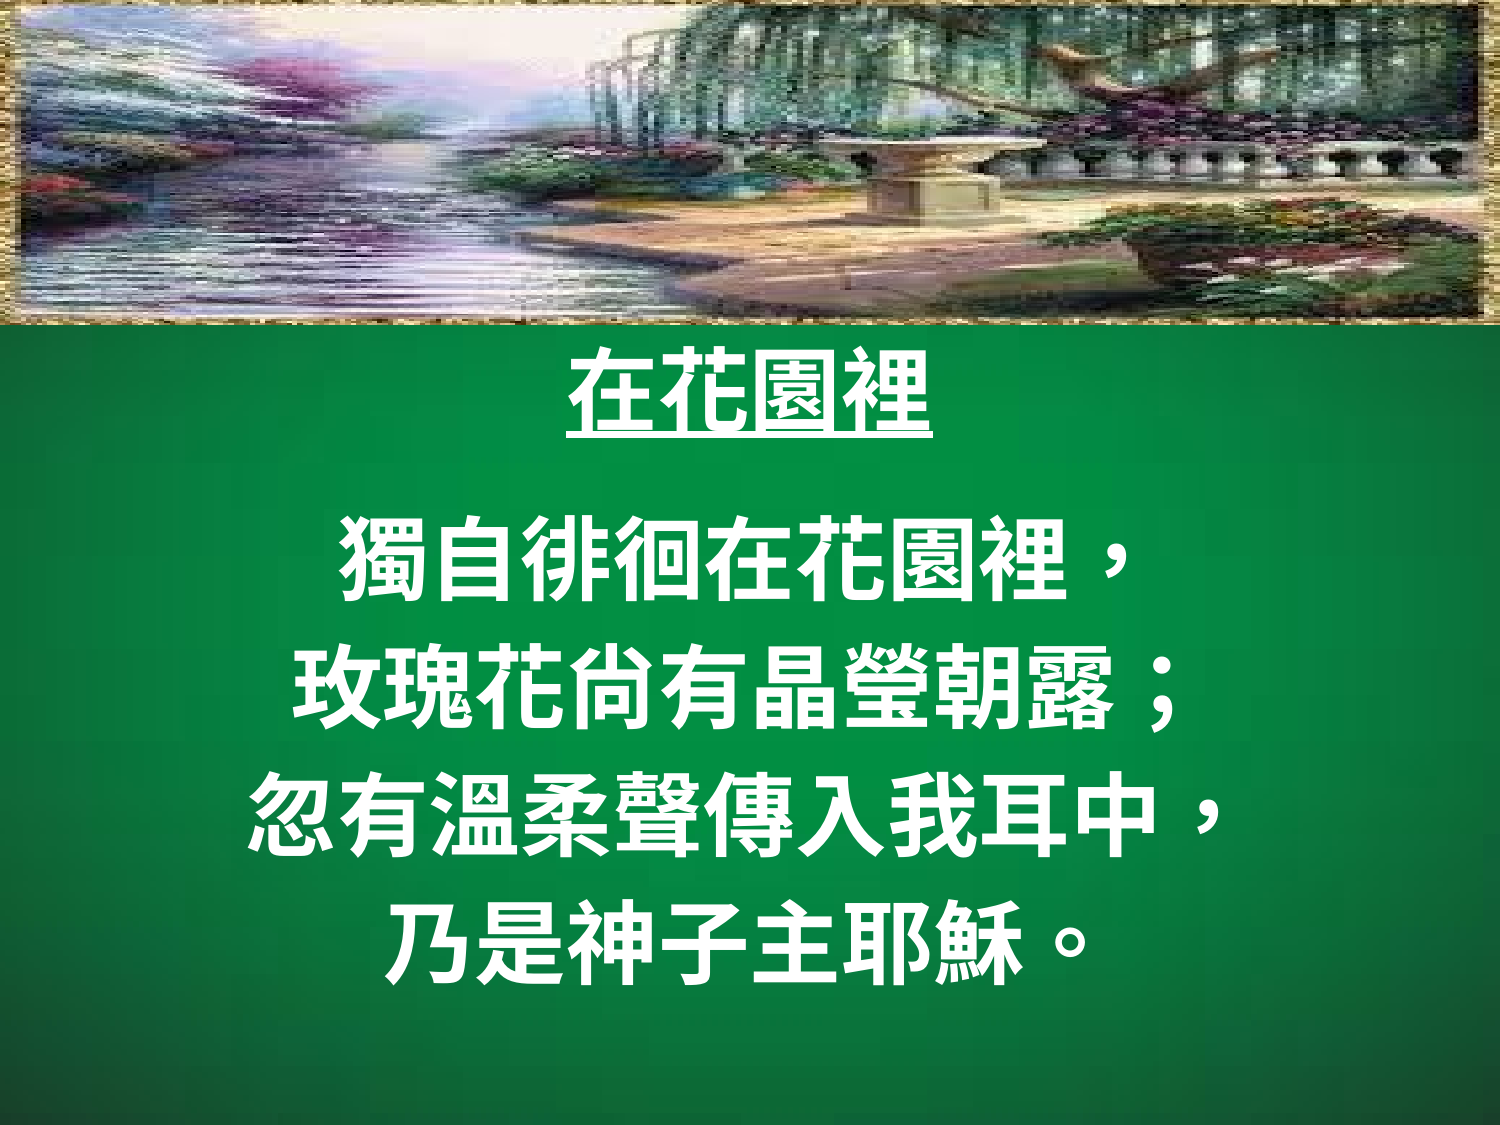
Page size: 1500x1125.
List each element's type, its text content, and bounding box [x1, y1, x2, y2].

picture [0, 0, 1500, 1125]
subtitle 在花園裡 獨自徘徊在花園裡， 玫瑰花尙有晶瑩朝露； 忽有溫柔聲傳入我耳中， 乃是神子主耶穌。 [56, 334, 1444, 1063]
